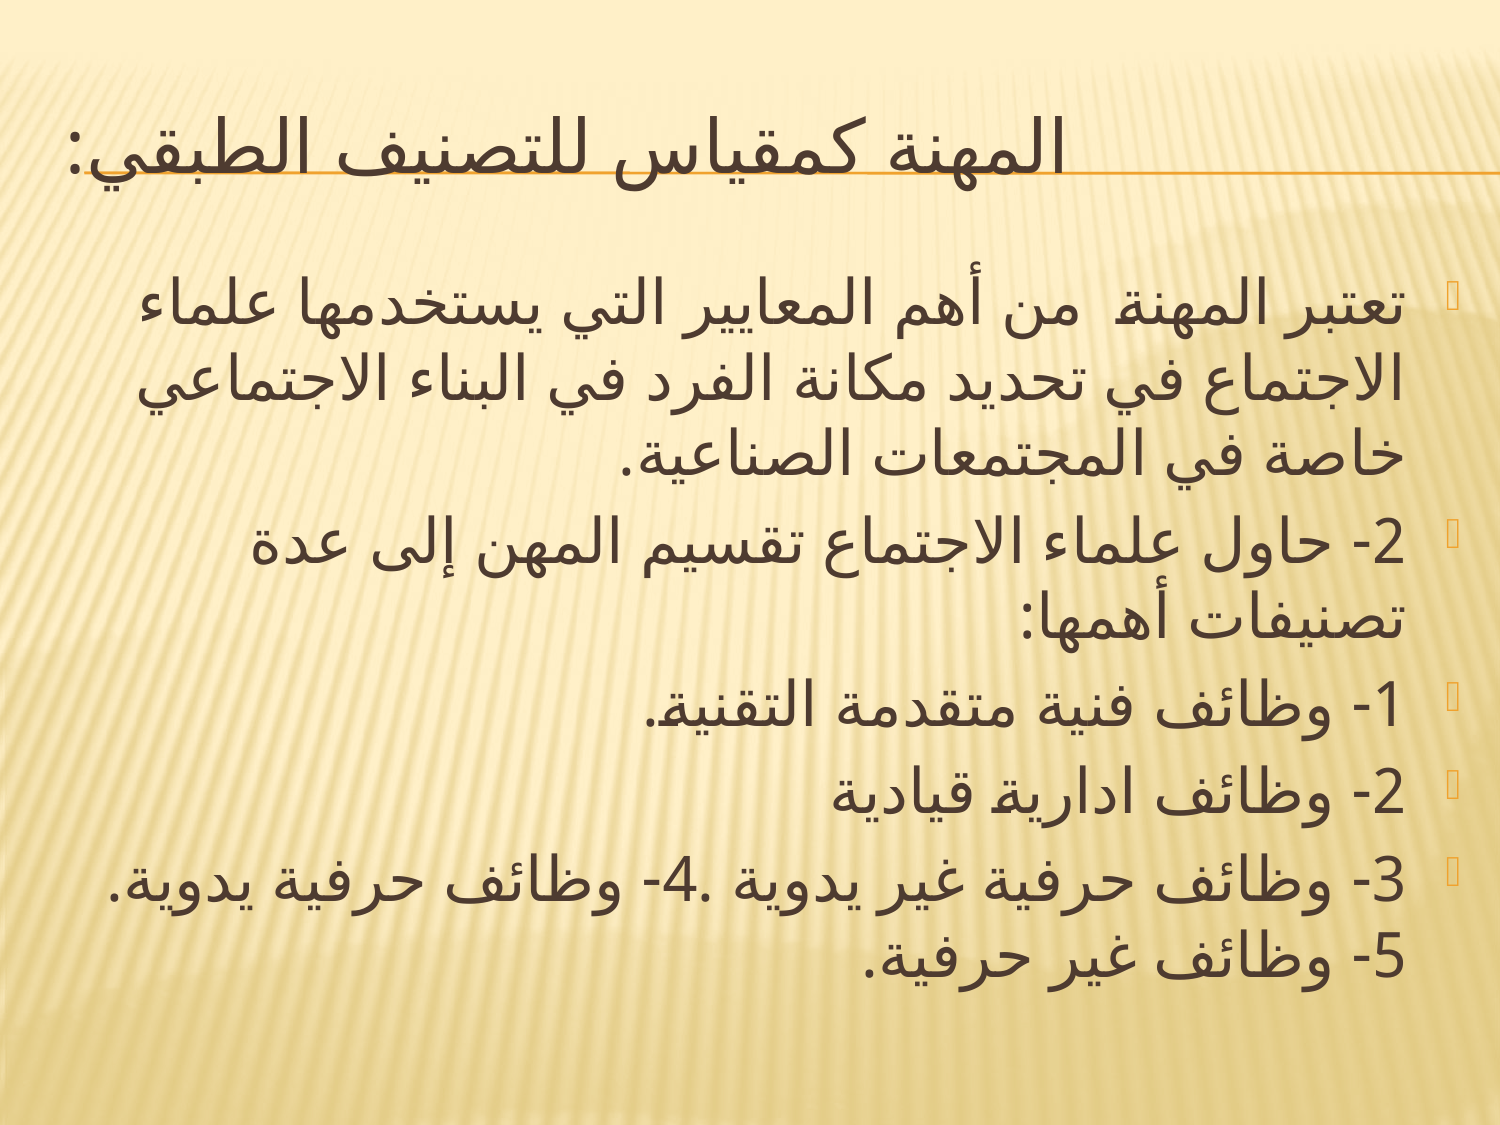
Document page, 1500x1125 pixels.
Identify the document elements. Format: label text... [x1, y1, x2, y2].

list تعتبر المهنة من أهم المعايير التي يستخدمها علماء الاجتماع في تحديد مكانة الفرد في البناء الاجتماعي خاصة في المجتمعات الصناعية. 2- حاول علماء الاجتماع تقسيم المهن إلى عدة تصنيفات أهمها: 1- وظائف فنية متقدمة التقنية. 2- وظائف ادارية قيادية 3- وظائف حرفية غير يدوية .4- وظائف حرفية يدوية. 5- وظائف غير حرفية. [50, 254, 1475, 998]
title المهنة كمقياس للتصنيف الطبقي: [50, 75, 1475, 213]
